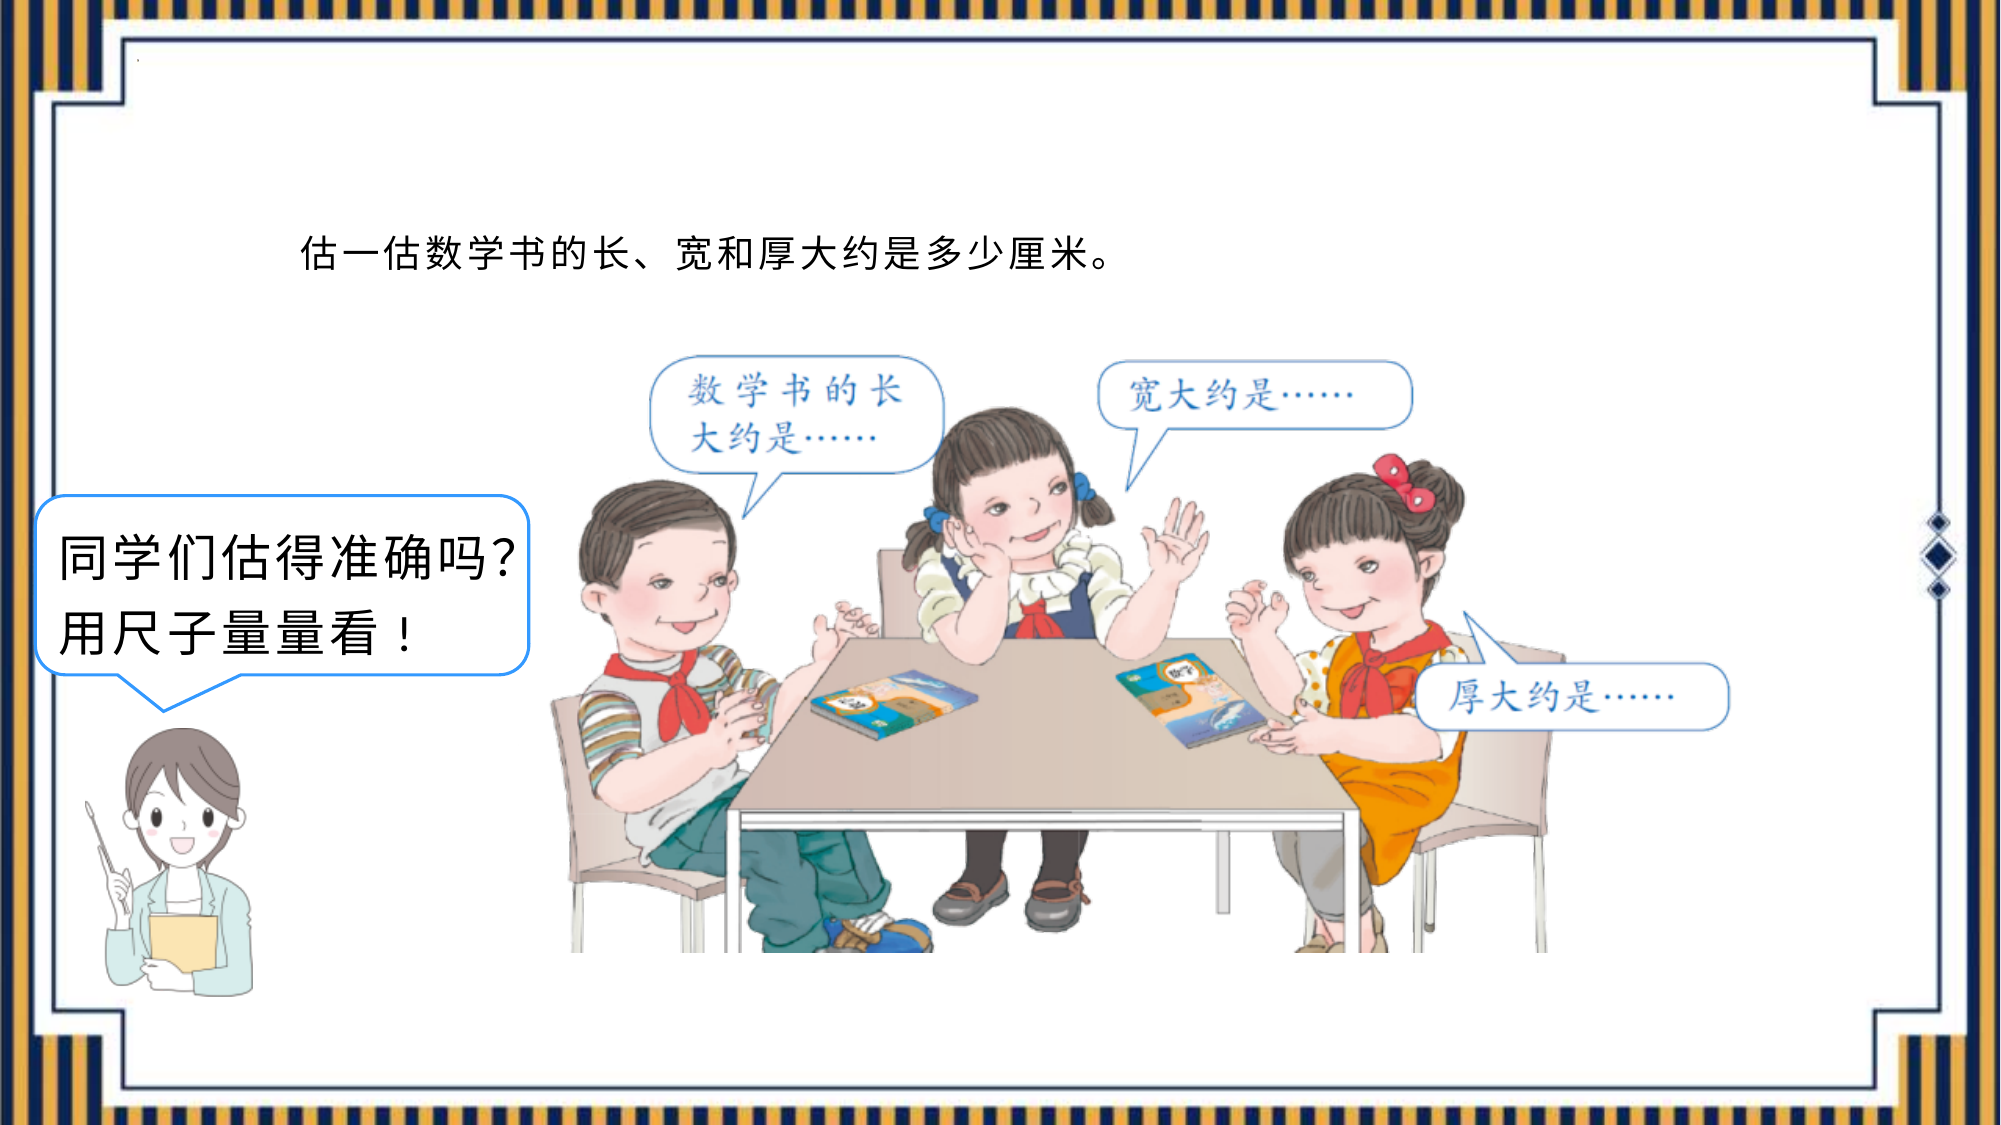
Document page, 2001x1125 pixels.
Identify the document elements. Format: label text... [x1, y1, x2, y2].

text_box 同学们估得准确吗？用尺子量量看! [35, 495, 504, 712]
text_box 估一估数学书的长、宽和厚大约是多少厘米。 [285, 200, 1832, 283]
picture [0, 0, 2001, 1125]
